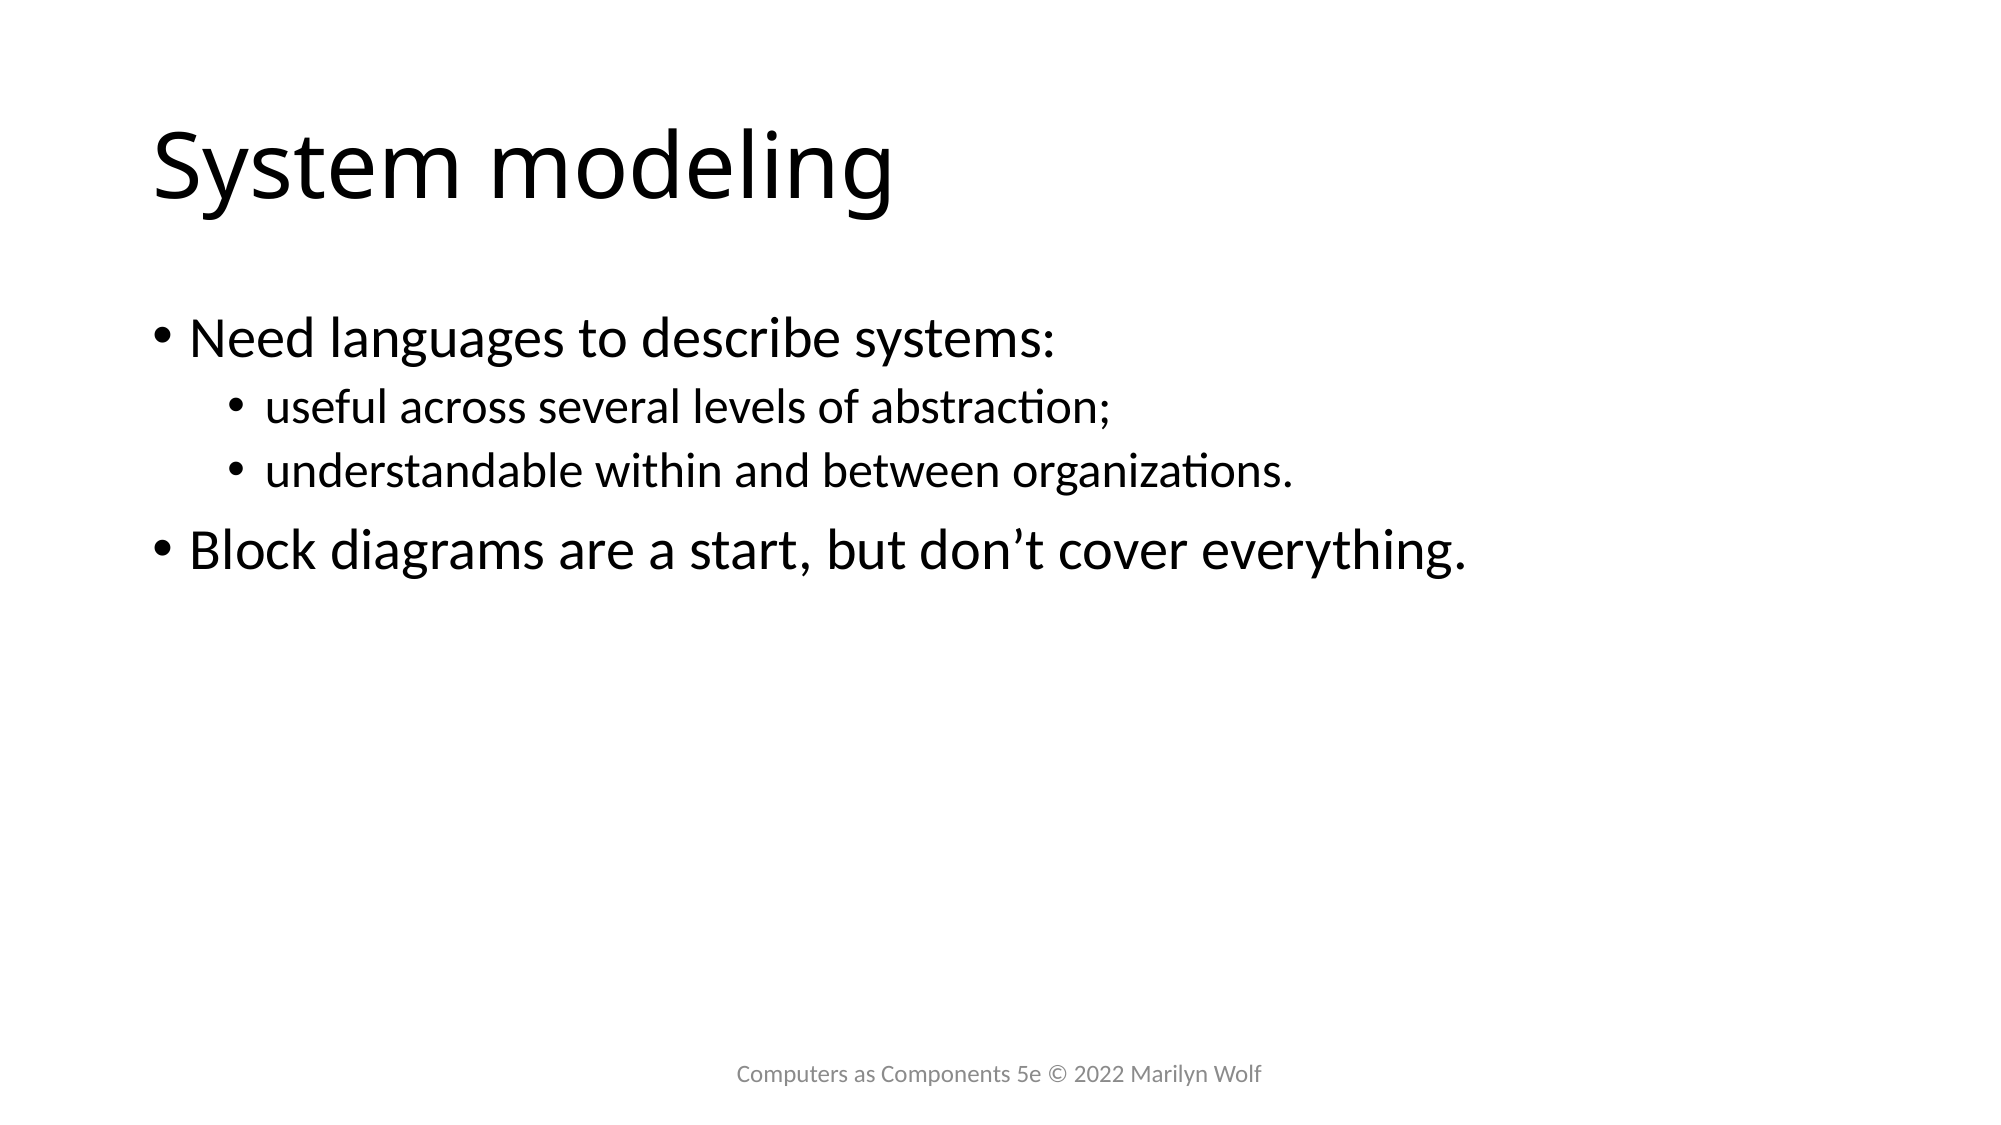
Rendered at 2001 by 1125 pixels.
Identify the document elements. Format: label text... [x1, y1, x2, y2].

title System modeling [137, 59, 1863, 278]
footer Computers as Components 5e © 2022 Marilyn Wolf [662, 1042, 1338, 1103]
list Need languages to describe systems: useful across several levels of abstraction; understandable within and between organizations. Block diagrams are a start, but don’t cover everything. [137, 299, 1863, 1014]
